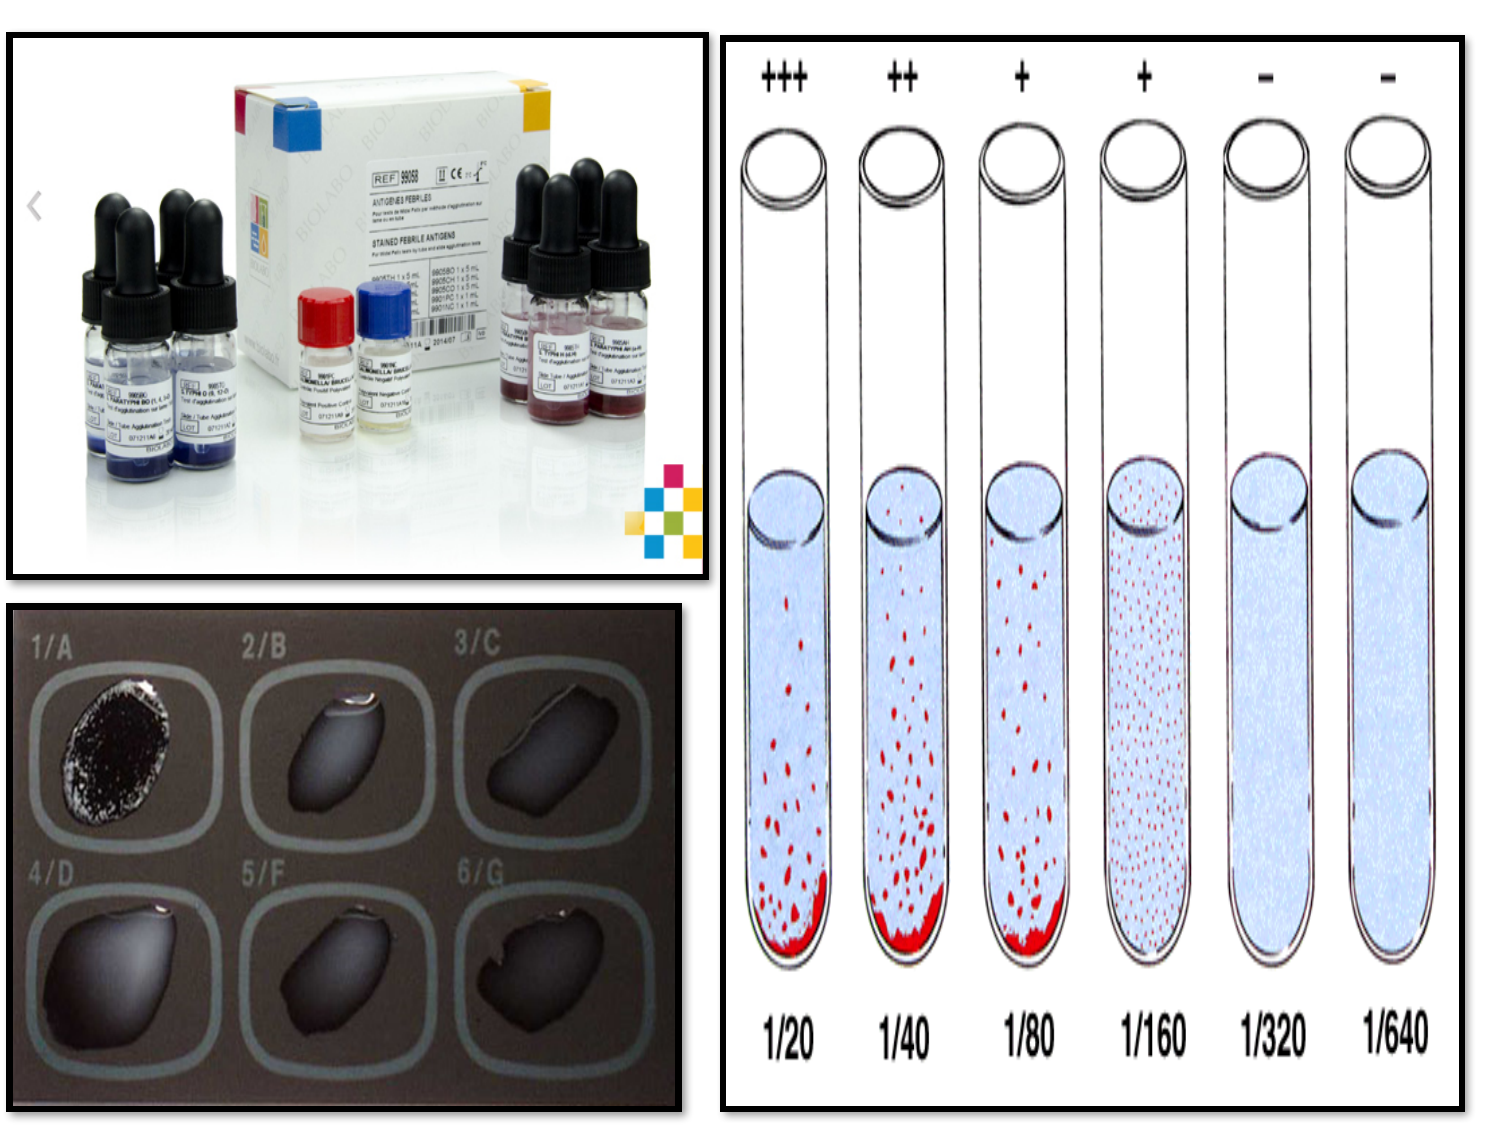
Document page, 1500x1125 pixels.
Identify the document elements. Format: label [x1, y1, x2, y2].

picture [725, 41, 1460, 1107]
picture [11, 37, 704, 575]
picture [11, 609, 677, 1107]
